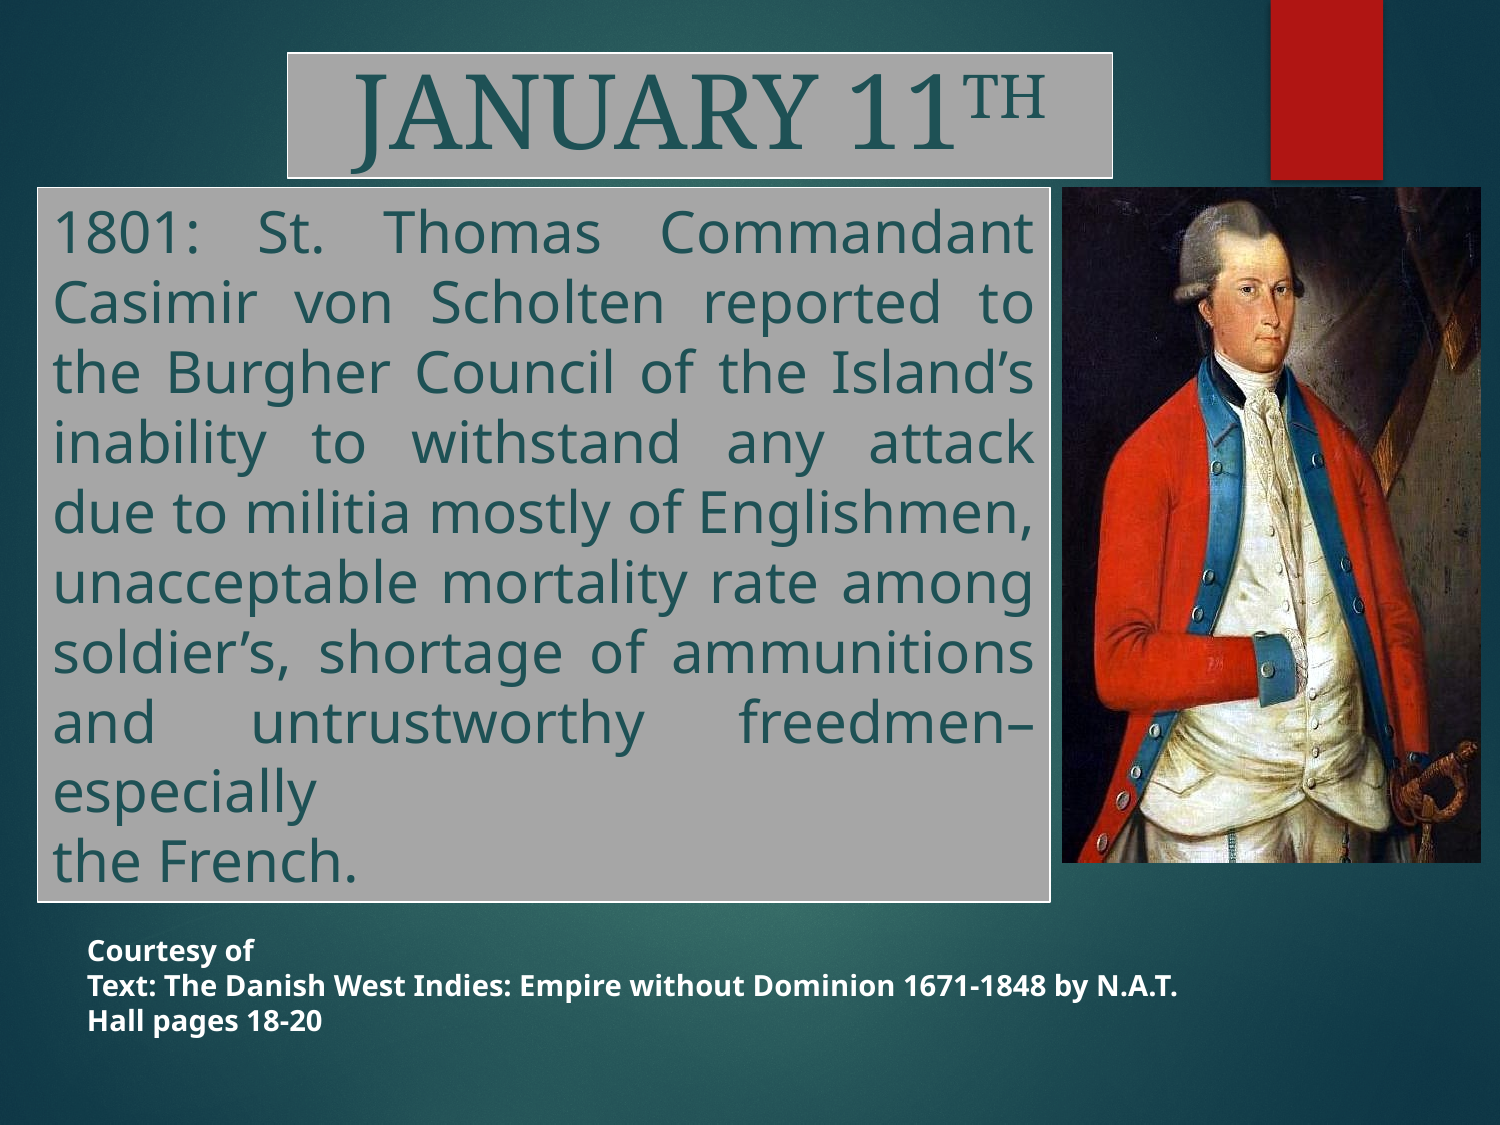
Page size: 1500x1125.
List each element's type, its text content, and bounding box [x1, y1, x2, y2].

title JANUARY 11TH [287, 52, 1113, 179]
text_box Courtesy of Text: The Danish West Indies: Empire without Dominion 1671-1848 by N.A.T. Hall pages 18-20 [72, 924, 1235, 1045]
text_box 1801: St. Thomas Commandant Casimir von Scholten reported to the Burgher Council of the Island’s inability to withstand any attack due to militia mostly of Englishmen, unacceptable mortality rate among soldier’s, shortage of ammunitions and untrustworthy freedmen– especially the French. [37, 187, 1051, 903]
picture [1062, 187, 1481, 863]
